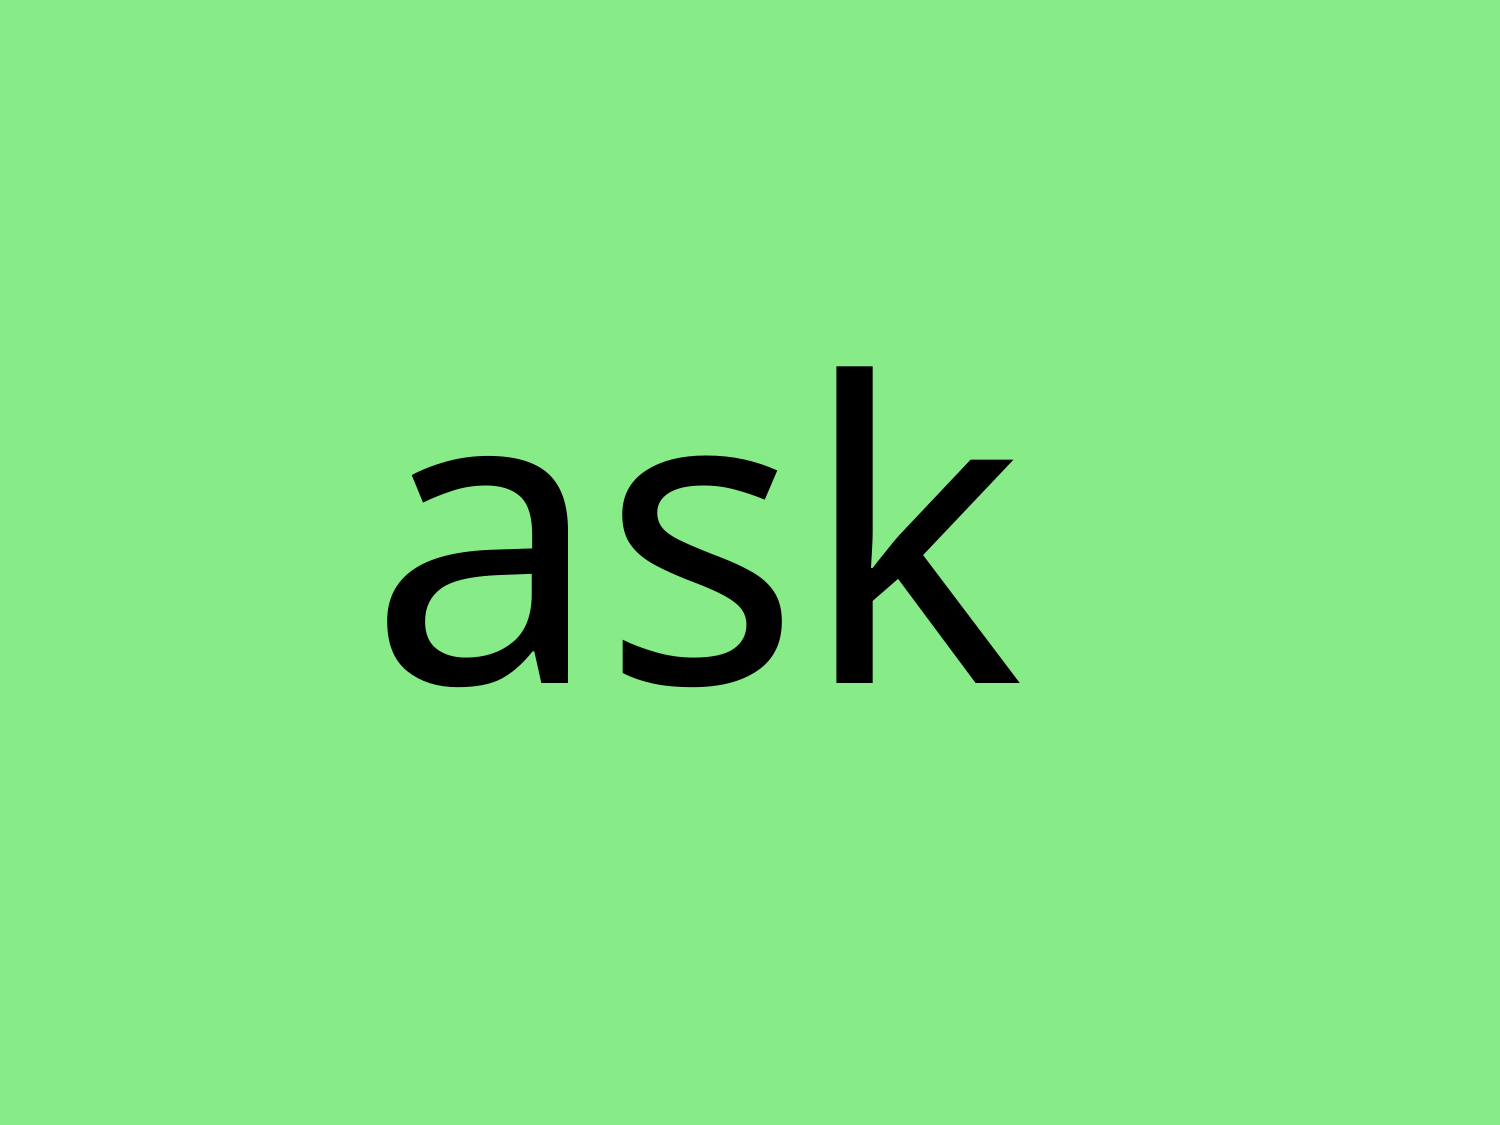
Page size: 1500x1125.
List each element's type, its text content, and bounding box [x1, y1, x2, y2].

text_box ask [41, 259, 1459, 775]
